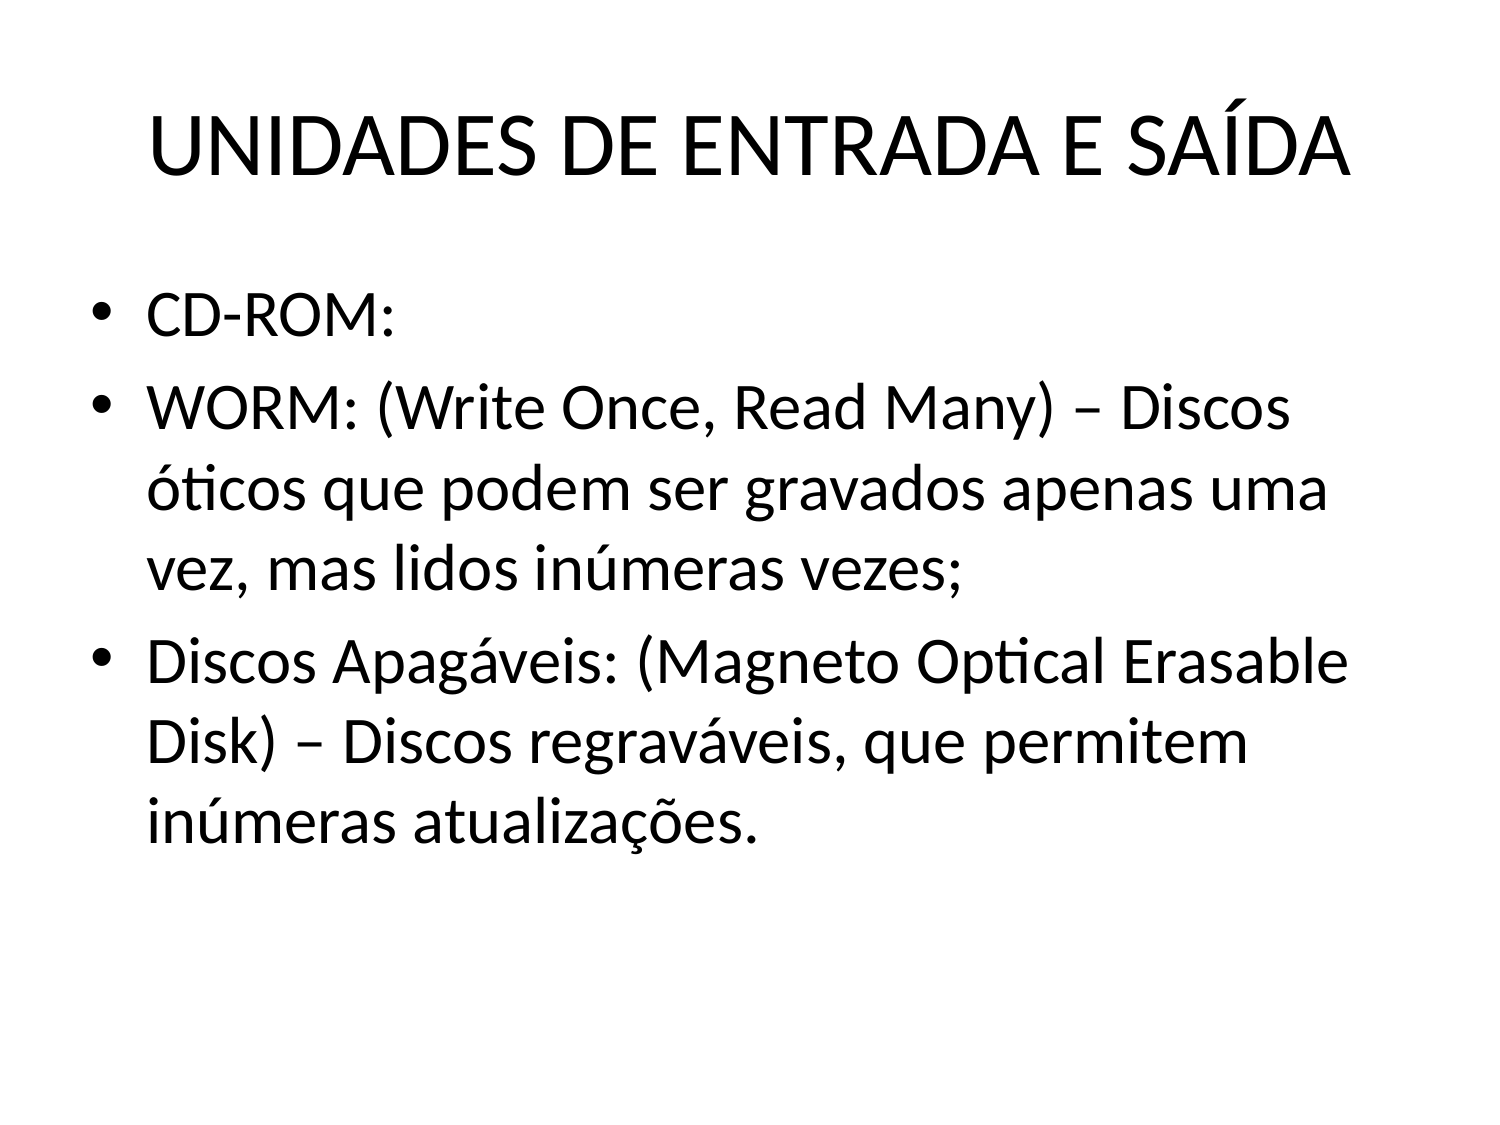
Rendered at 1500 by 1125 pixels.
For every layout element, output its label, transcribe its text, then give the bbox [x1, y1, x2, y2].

title UNIDADES DE ENTRADA E SAÍDA [75, 45, 1425, 233]
list CD-ROM: WORM: (Write Once, Read Many) – Discos óticos que podem ser gravados apenas uma vez, mas lidos inúmeras vezes; Discos Apagáveis: (Magneto Optical Erasable Disk) – Discos regraváveis, que permitem inúmeras atualizações. [75, 262, 1425, 1005]
